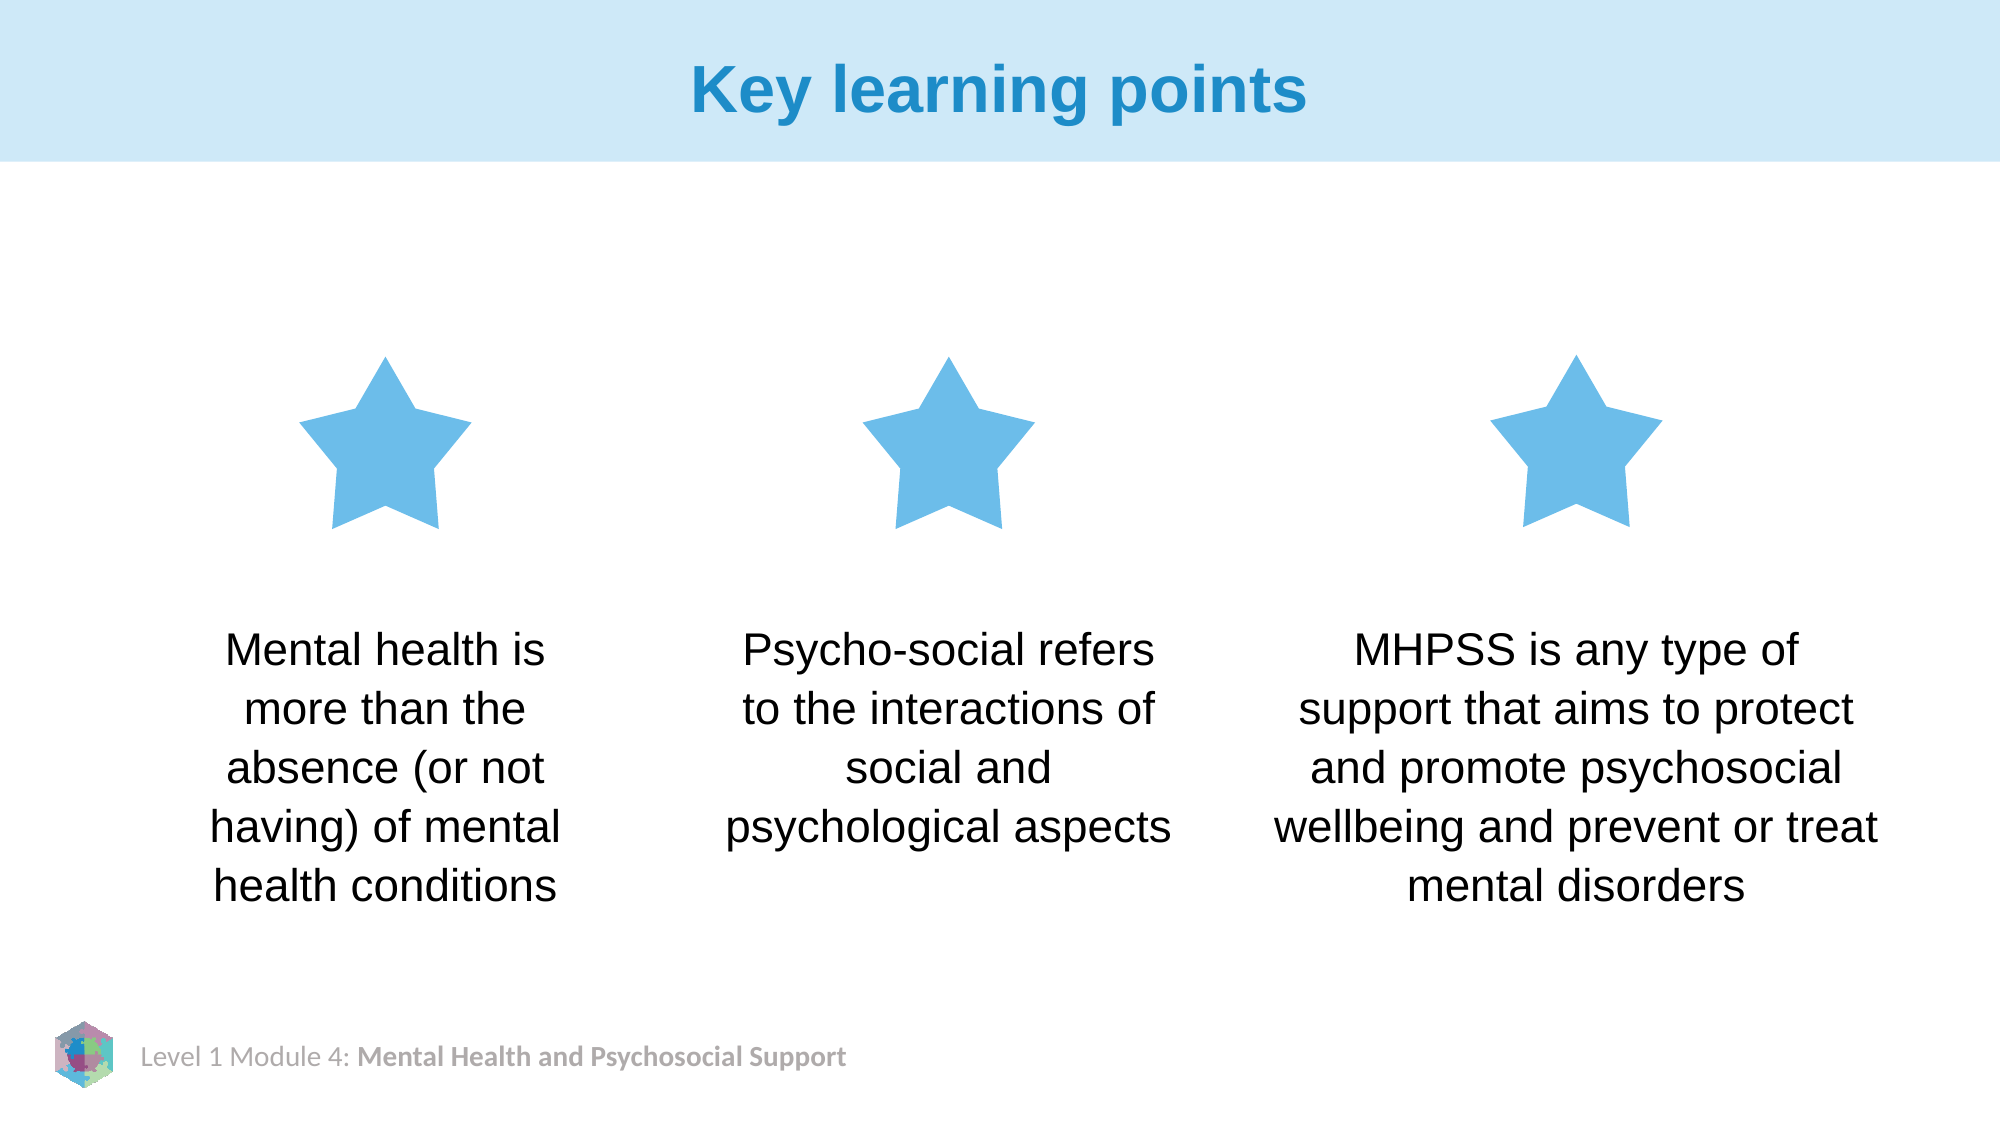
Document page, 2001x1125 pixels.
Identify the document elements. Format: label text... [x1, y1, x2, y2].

text_box [1488, 352, 1665, 529]
text_box MHPSS is any type of support that aims to protect and promote psychosocial wellbeing and prevent or treat mental disorders [1257, 608, 1896, 918]
text_box [297, 354, 474, 531]
text_box Mental health is more than the absence (or not having) of mental health conditions [174, 608, 597, 918]
text_box Psycho-social refers to the interactions of social and psychological aspects [708, 608, 1190, 859]
picture [55, 1021, 113, 1088]
text_box [860, 354, 1037, 531]
title Key learning points [137, 19, 1863, 163]
